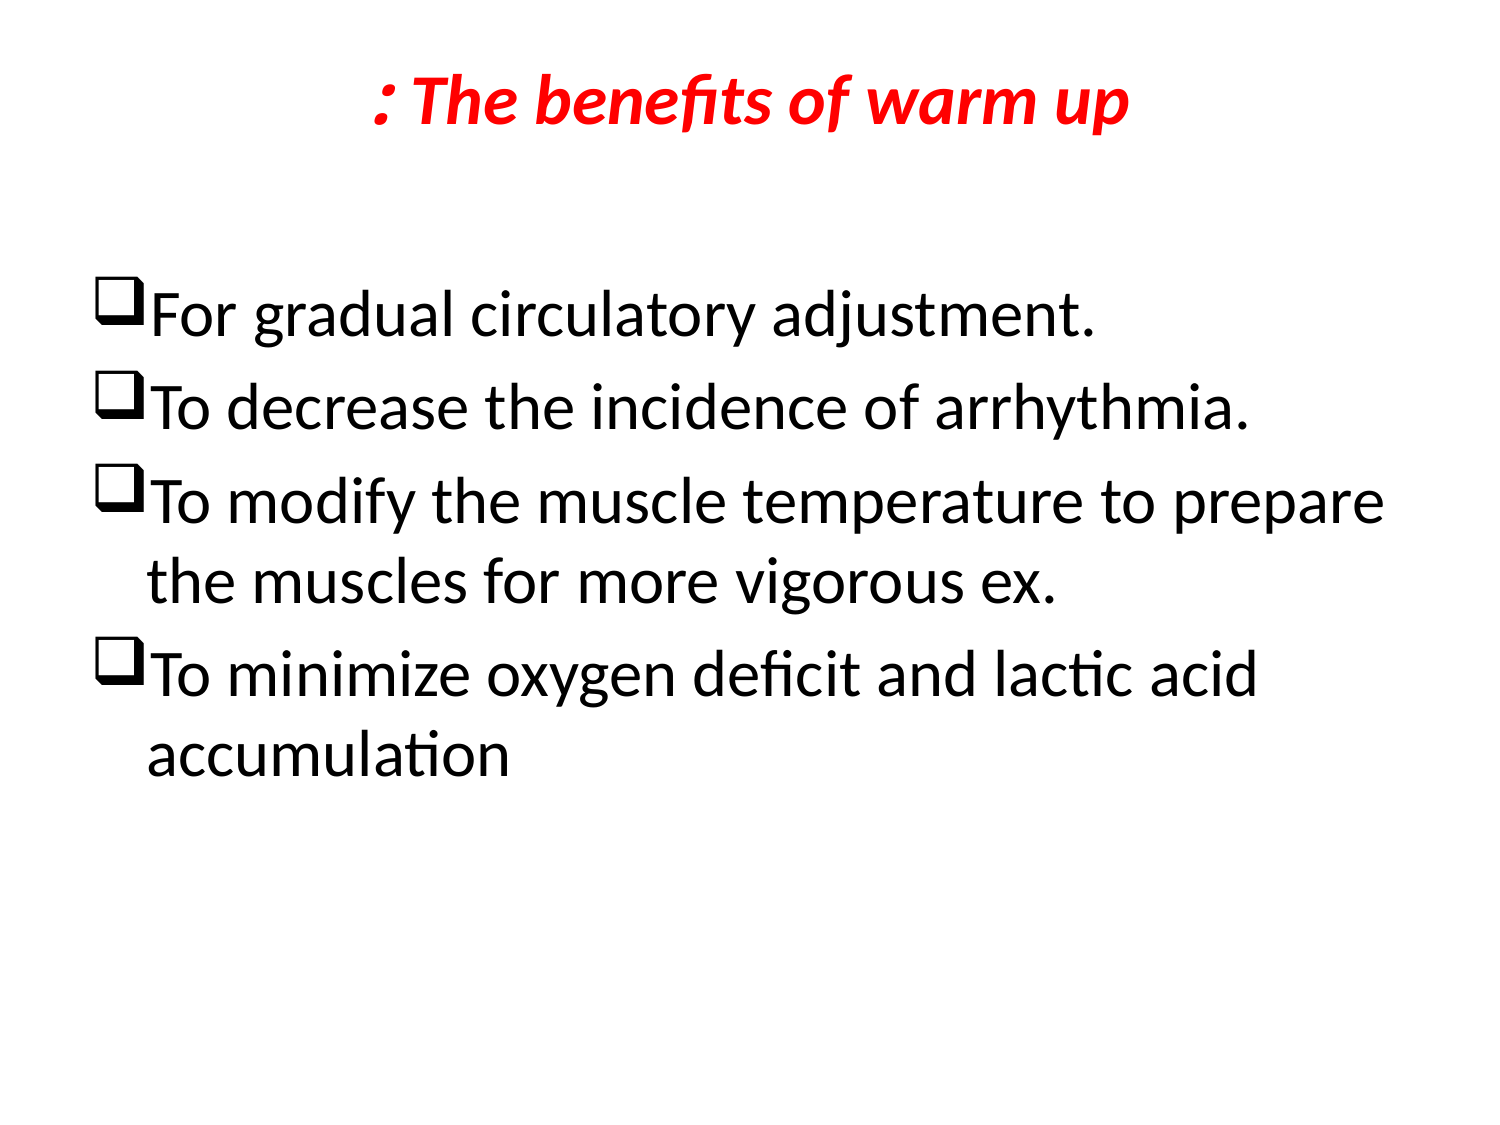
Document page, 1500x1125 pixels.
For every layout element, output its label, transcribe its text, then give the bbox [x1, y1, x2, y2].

list For gradual circulatory adjustment. To decrease the incidence of arrhythmia. To modify the muscle temperature to prepare the muscles for more vigorous ex. To minimize oxygen deficit and lactic acid accumulation [75, 262, 1425, 1005]
title The benefits of warm up : [75, 45, 1425, 233]
